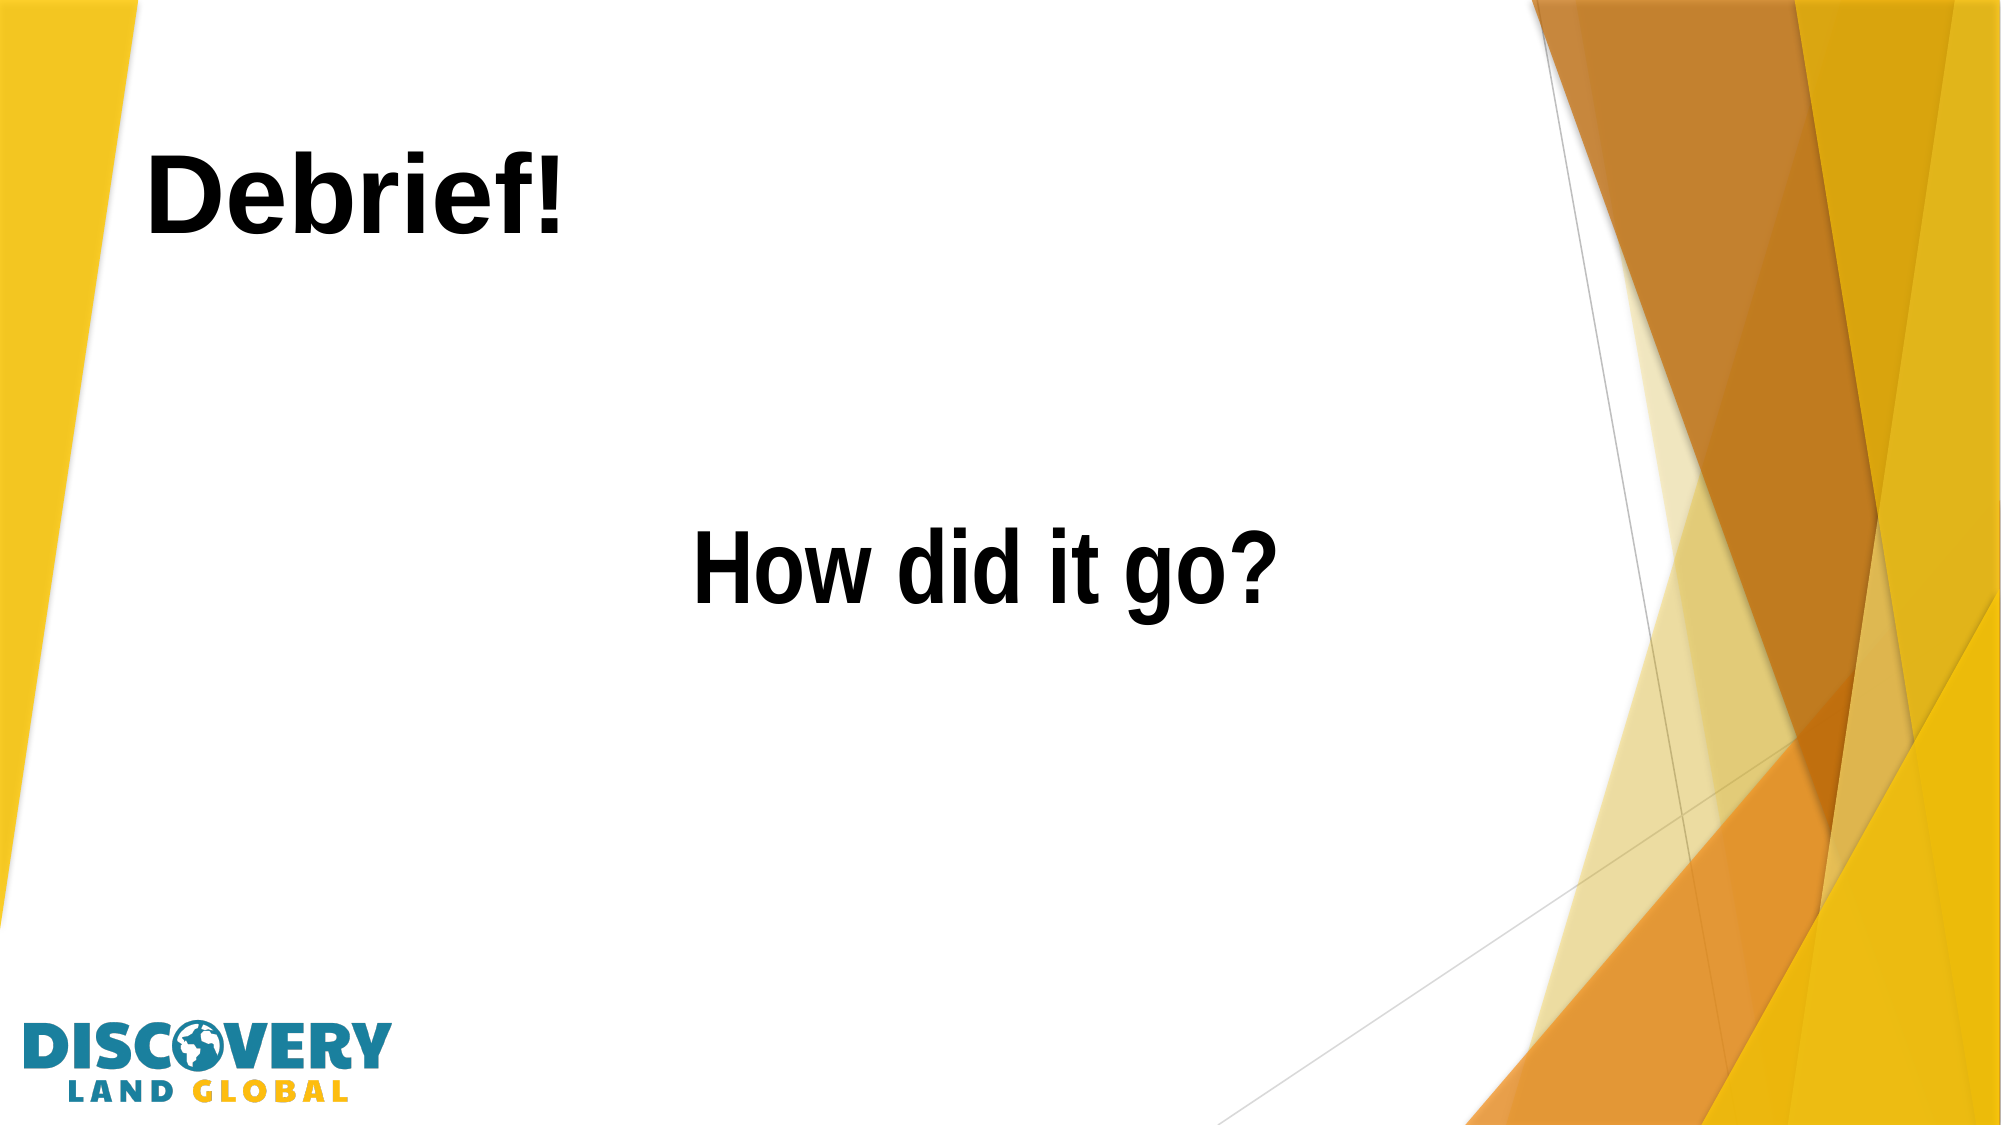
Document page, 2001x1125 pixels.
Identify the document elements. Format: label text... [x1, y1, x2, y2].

title Debrief! [129, 53, 1893, 324]
text_box How did it go? [677, 491, 1323, 632]
picture [18, 1017, 398, 1108]
